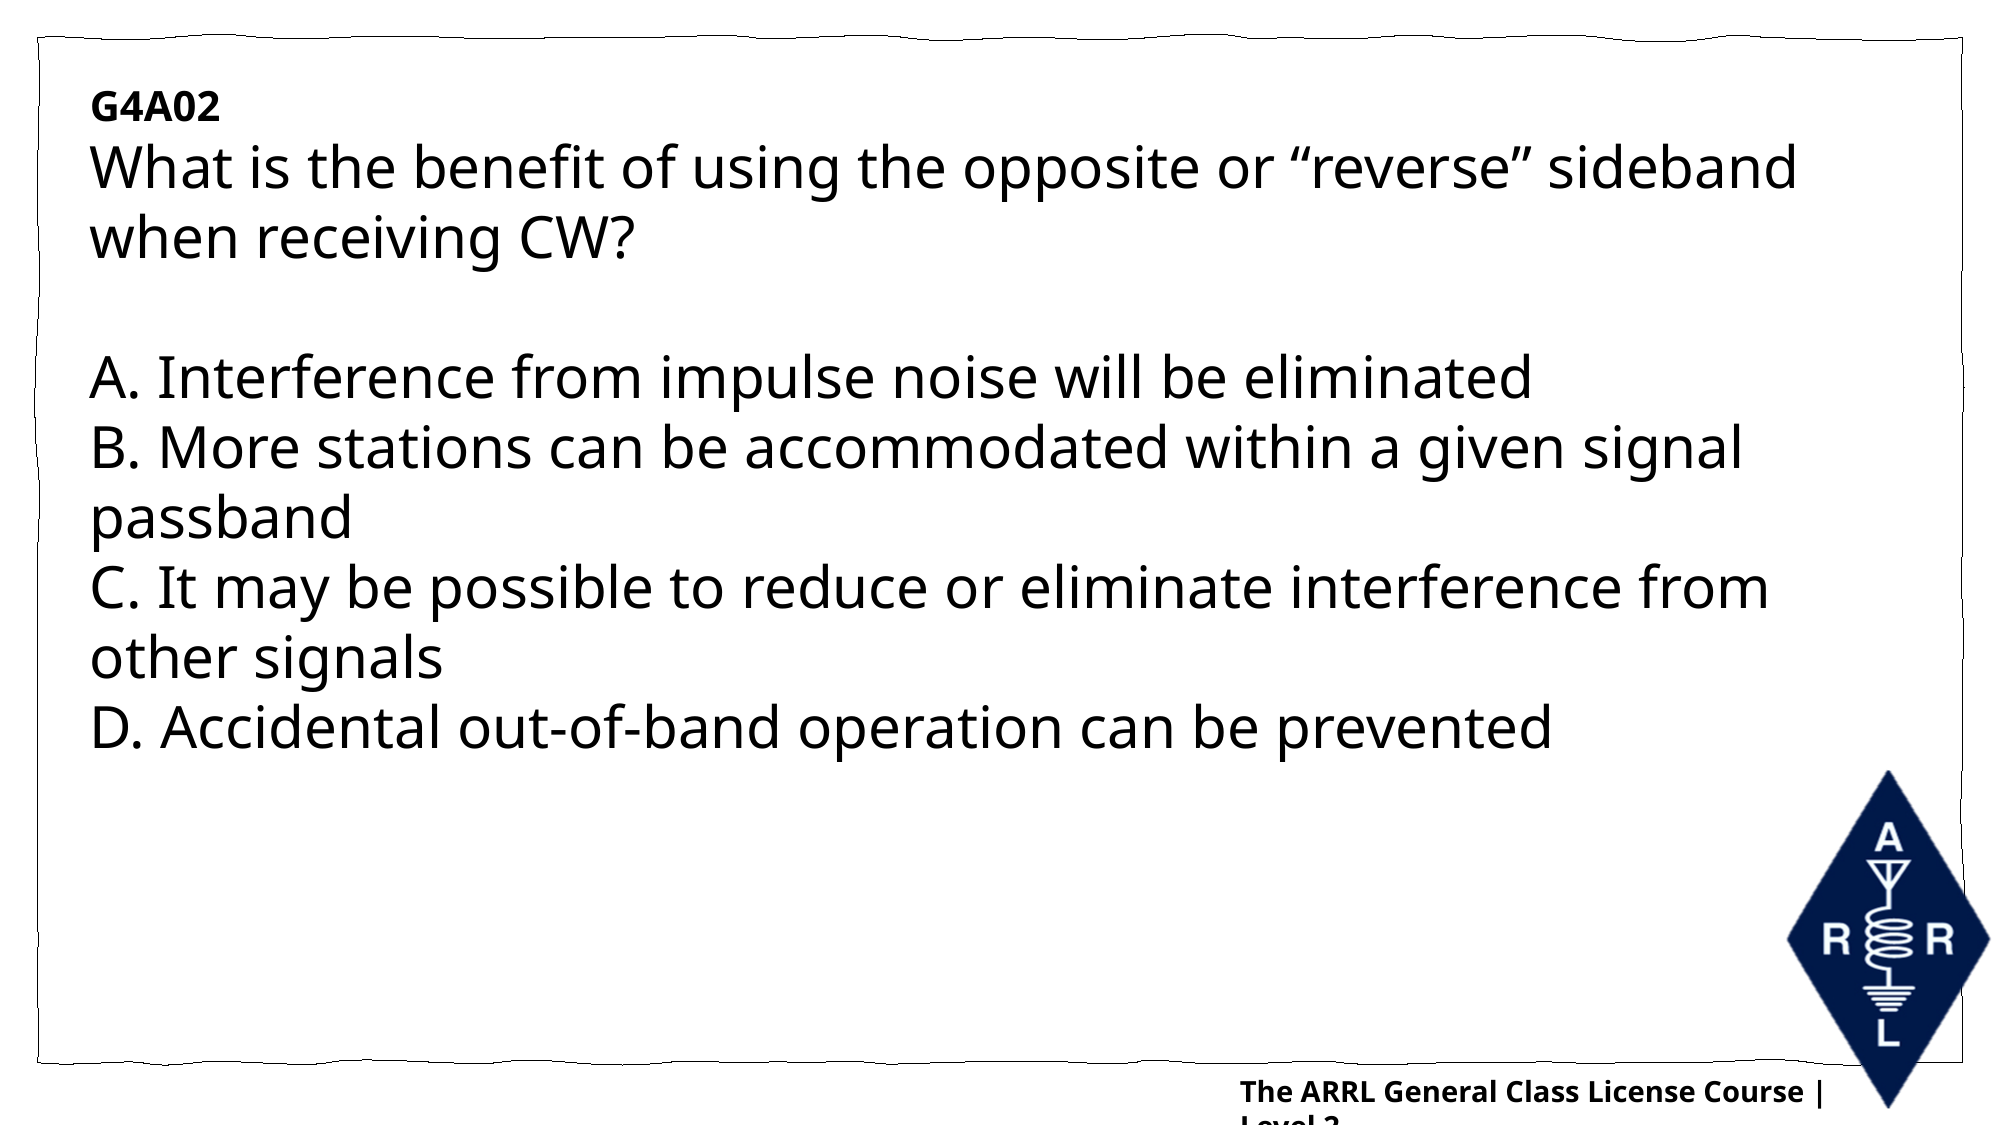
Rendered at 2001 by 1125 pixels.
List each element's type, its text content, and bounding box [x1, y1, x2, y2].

picture [1773, 752, 1999, 1125]
text_box G4A02 What is the benefit of using the opposite or “reverse” sideband when receiving CW? A. Interference from impulse noise will be eliminated B. More stations can be accommodated within a given signal passband C. It may be possible to reduce or eliminate interference from other signals D. Accidental out-of-band operation can be prevented [75, 72, 1850, 768]
